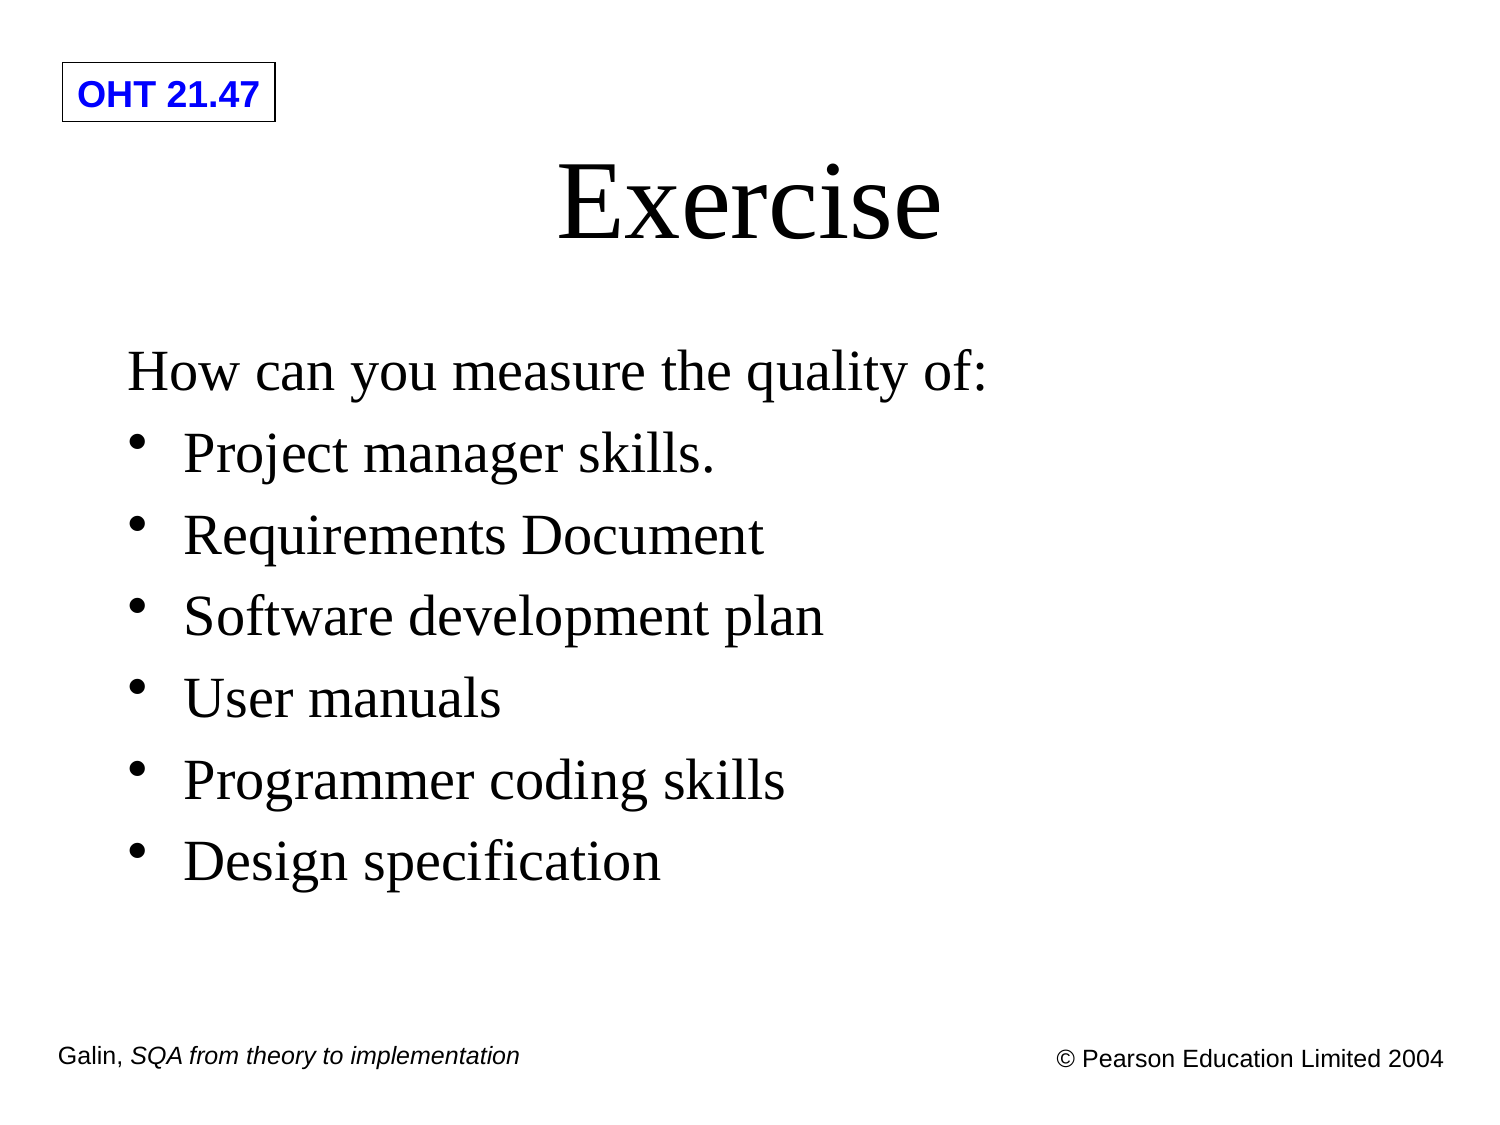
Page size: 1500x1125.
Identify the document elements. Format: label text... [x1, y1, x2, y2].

list How can you measure the quality of: Project manager skills. Requirements Document Software development plan User manuals Programmer coding skills Design specification [112, 324, 1388, 1001]
title Exercise [112, 99, 1388, 288]
